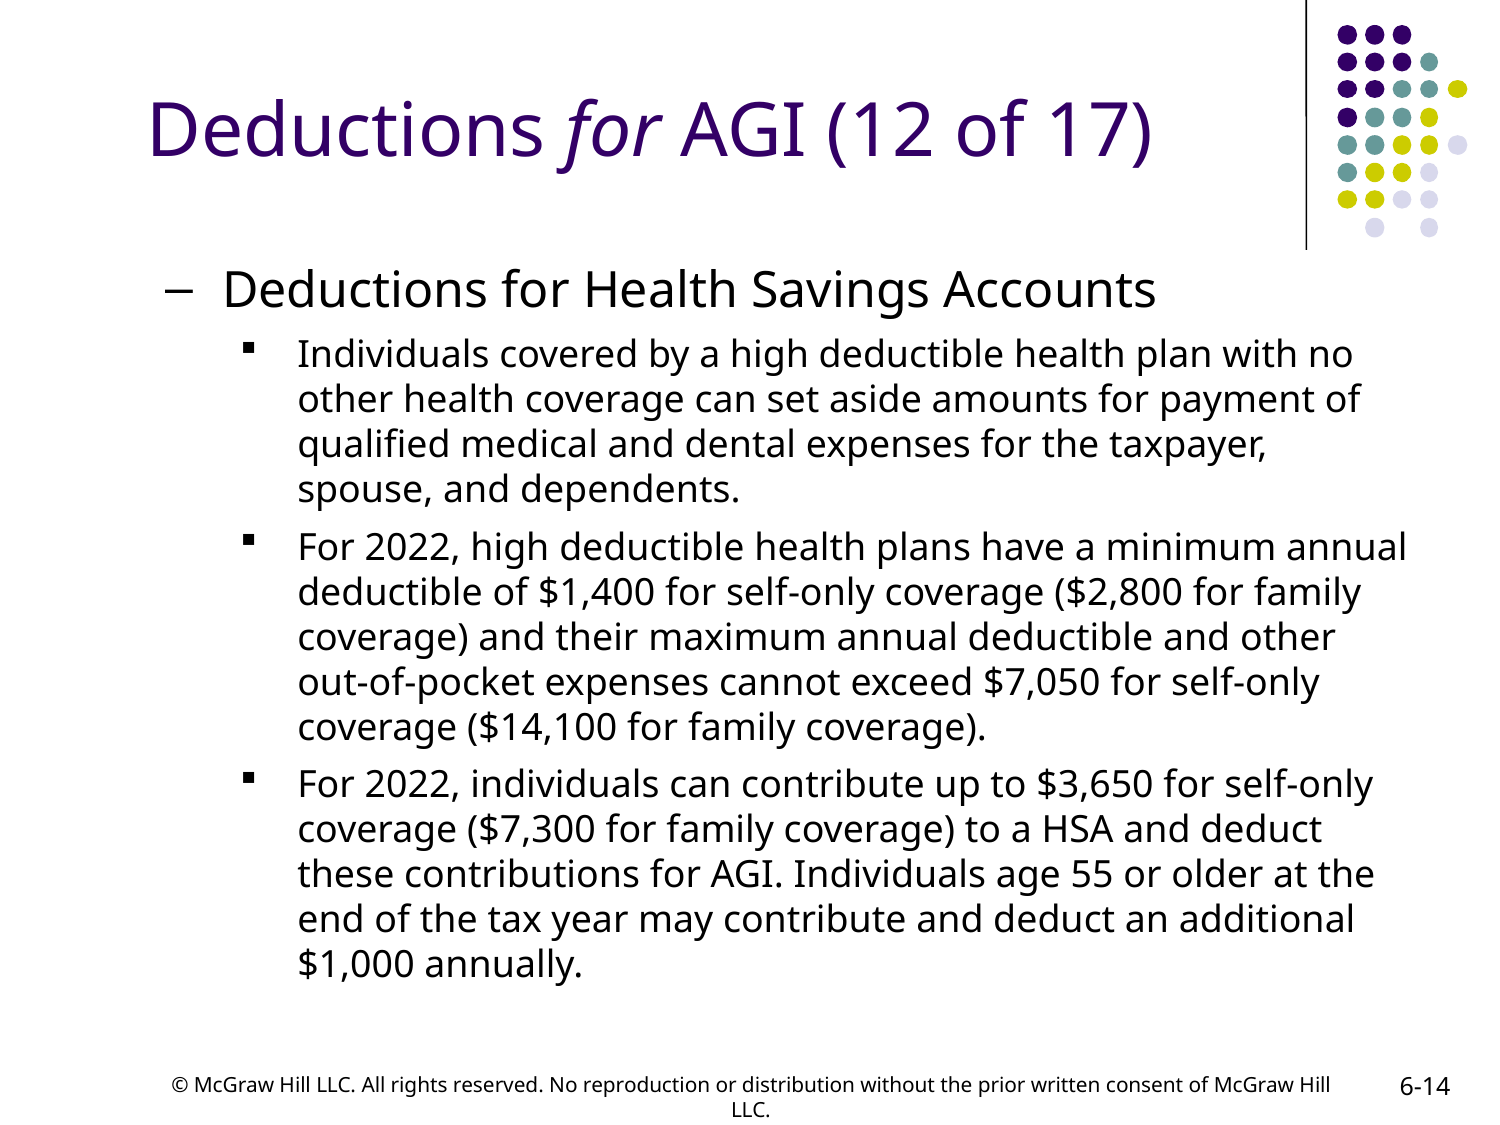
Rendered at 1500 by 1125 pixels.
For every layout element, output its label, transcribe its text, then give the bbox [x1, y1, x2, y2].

list Deductions for Health Savings Accounts Individuals covered by a high deductible health plan with no other health coverage can set aside amounts for payment of qualified medical and dental expenses for the taxpayer, spouse, and dependents. For 2022, high deductible health plans have a minimum annual deductible of $1,400 for self-only coverage ($2,800 for family coverage) and their maximum annual deductible and other out-of-pocket expenses cannot exceed $7,050 for self-only coverage ($14,100 for family coverage). For 2022, individuals can contribute up to $3,650 for self-only coverage ($7,300 for family coverage) to a HSA and deduct these contributions for AGI. Individuals age 55 or older at the end of the tax year may contribute and deduct an additional $1,000 annually. [75, 249, 1425, 1025]
title Deductions for AGI (12 of 17) [25, 24, 1275, 228]
